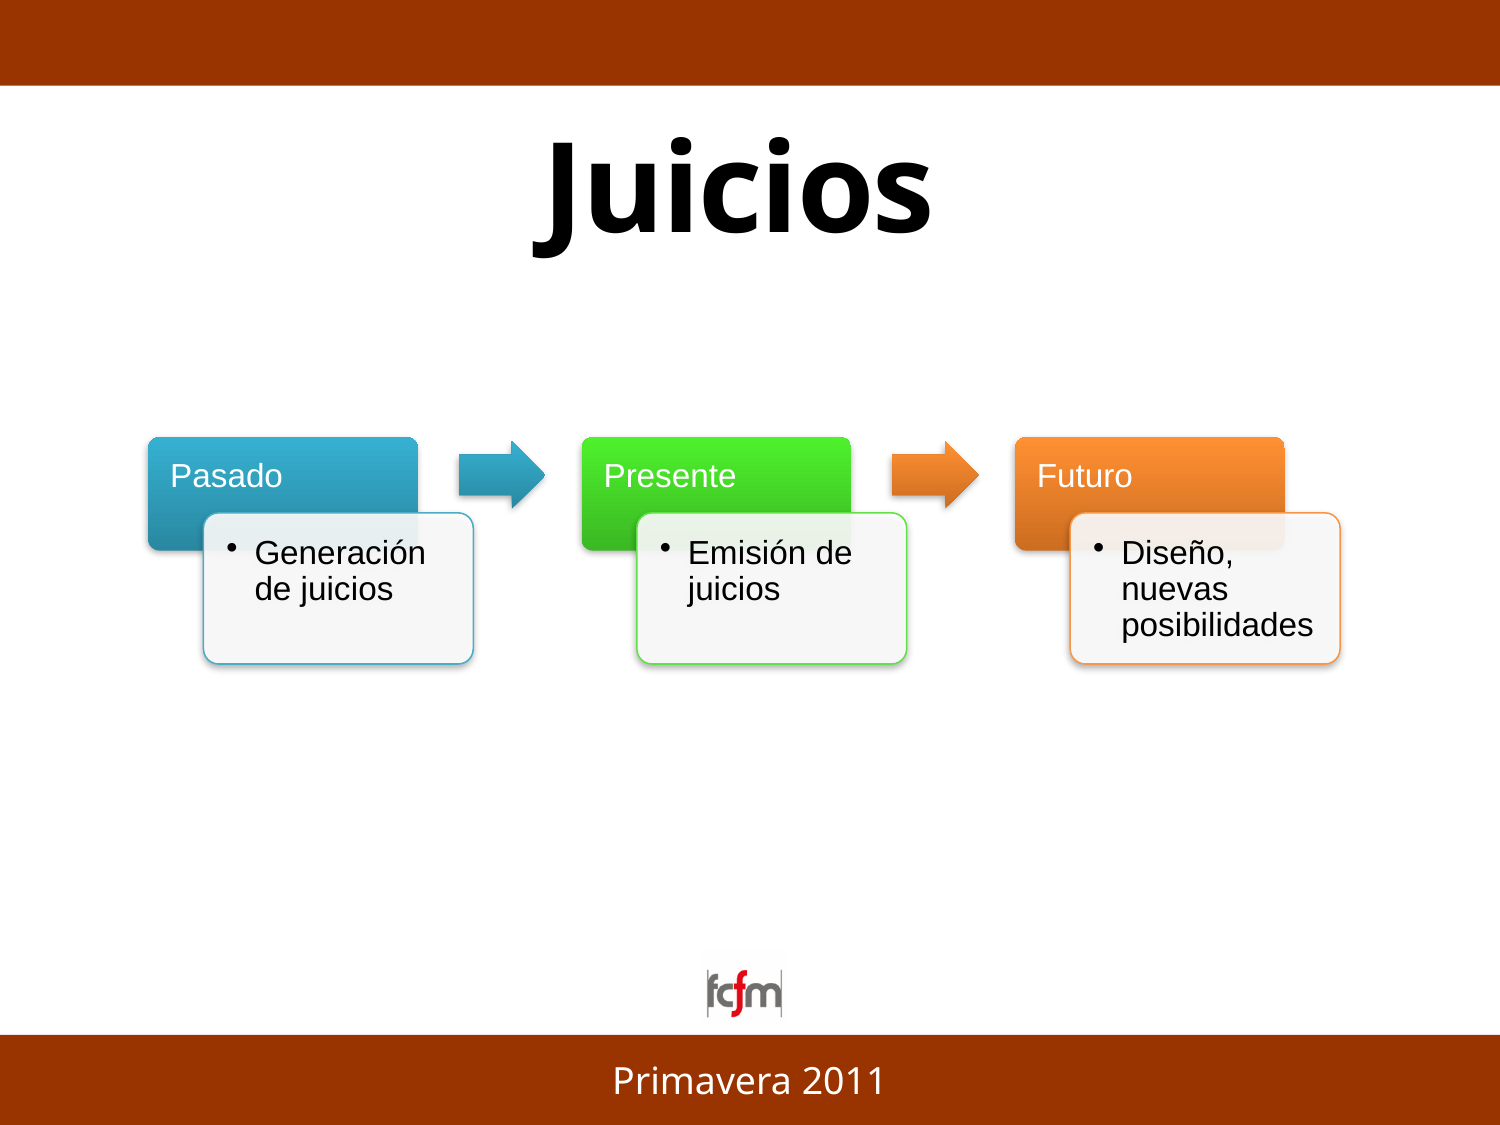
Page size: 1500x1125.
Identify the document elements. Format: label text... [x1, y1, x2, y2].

picture [702, 948, 786, 1024]
text_box Primavera 2011 [0, 1034, 1500, 1125]
text_box Juicios [76, 100, 1401, 266]
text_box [147, 160, 1341, 941]
text_box [0, 0, 1500, 86]
